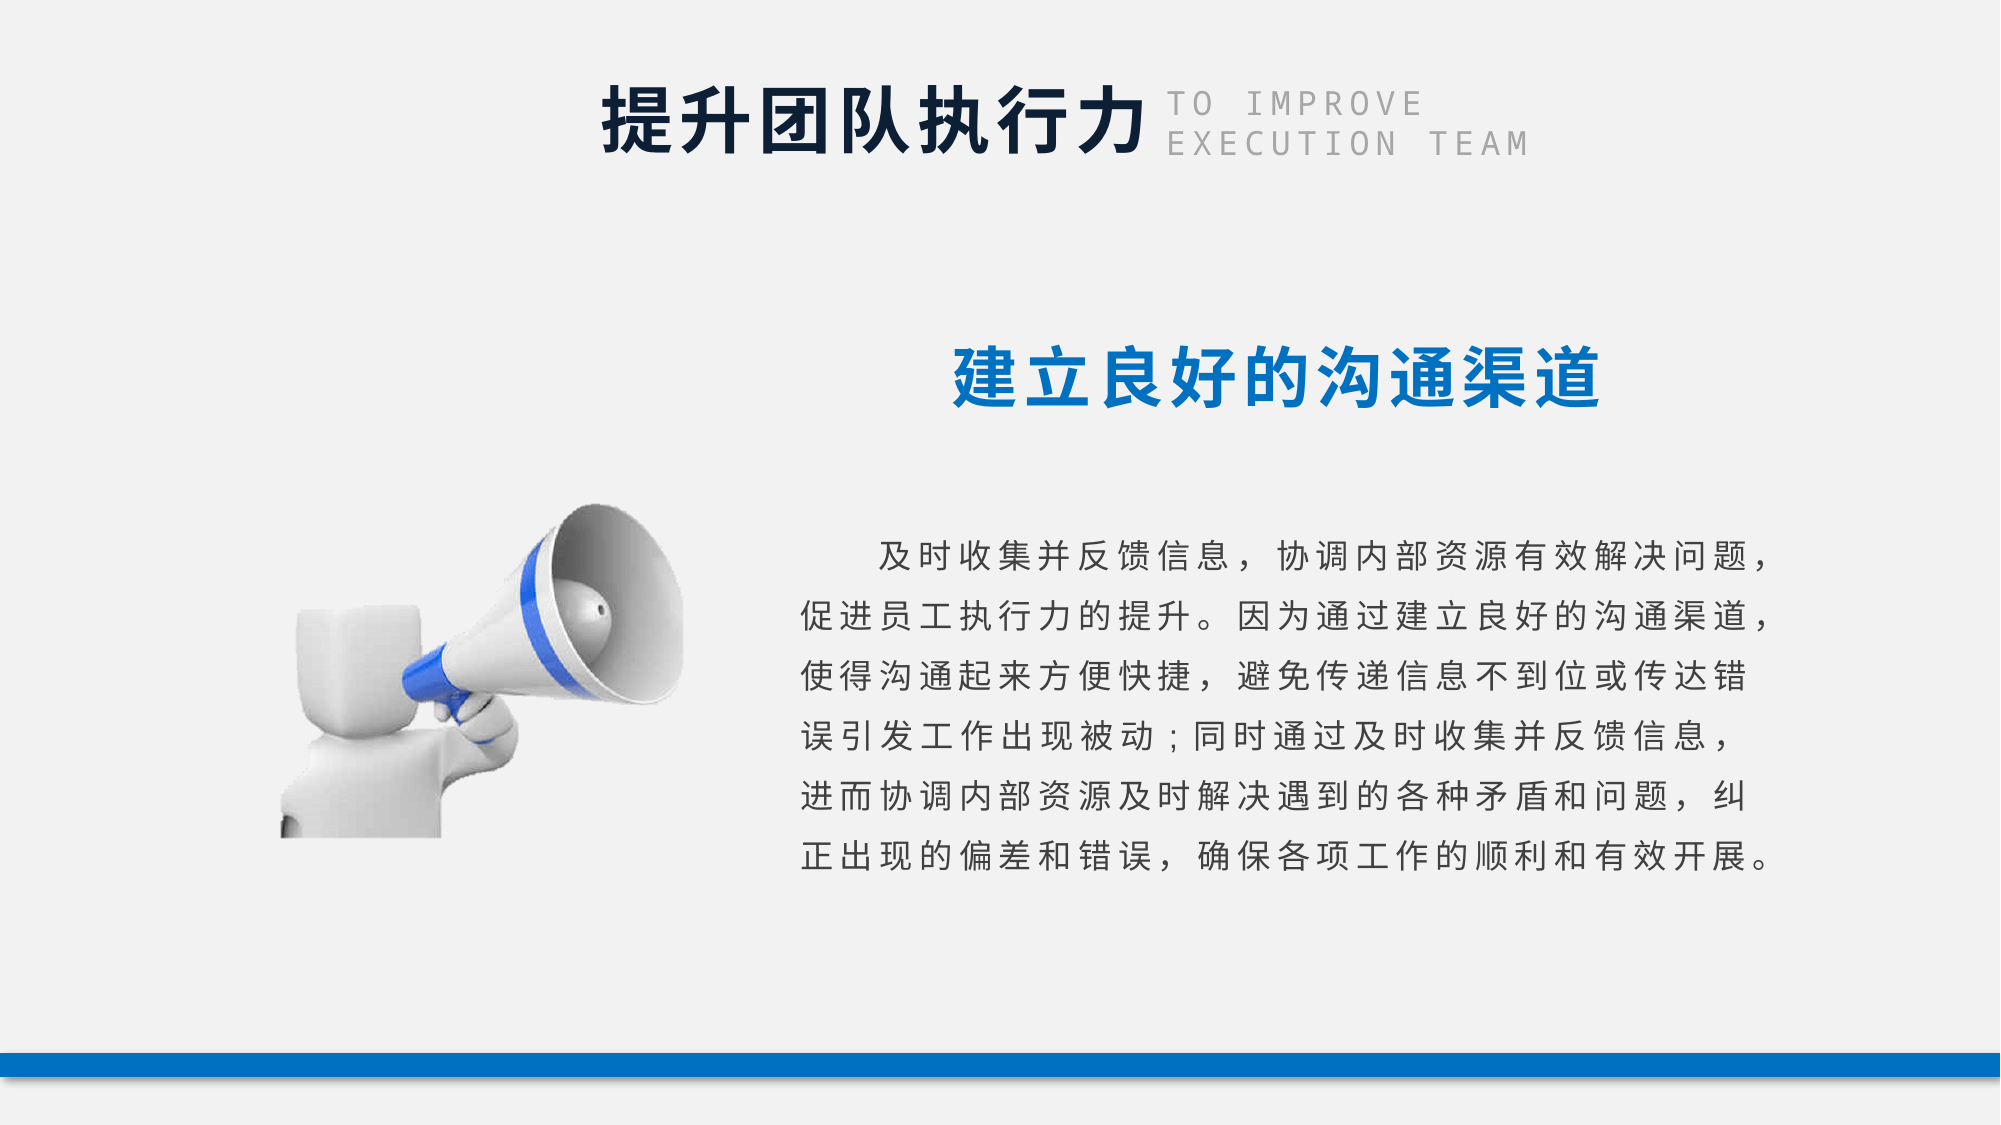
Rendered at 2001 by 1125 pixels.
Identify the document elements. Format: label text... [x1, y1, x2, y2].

text_box 及时收集并反馈信息，协调内部资源有效解决问题，促进员工执行力的提升。因为通过建立良好的沟通渠道，使得沟通起来方便快捷，避免传递信息不到位或传达错误引发工作出现被动;同时通过及时收集并反馈信息，进而协调内部资源及时解决遇到的各种矛盾和问题，纠正出现的偏差和错误，确保各项工作的顺利和有效开展。 [785, 508, 1768, 883]
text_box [579, 67, 1551, 171]
text_box 建立良好的沟通渠道 [738, 327, 1816, 423]
picture [181, 461, 739, 880]
text_box [0, 1052, 2000, 1078]
